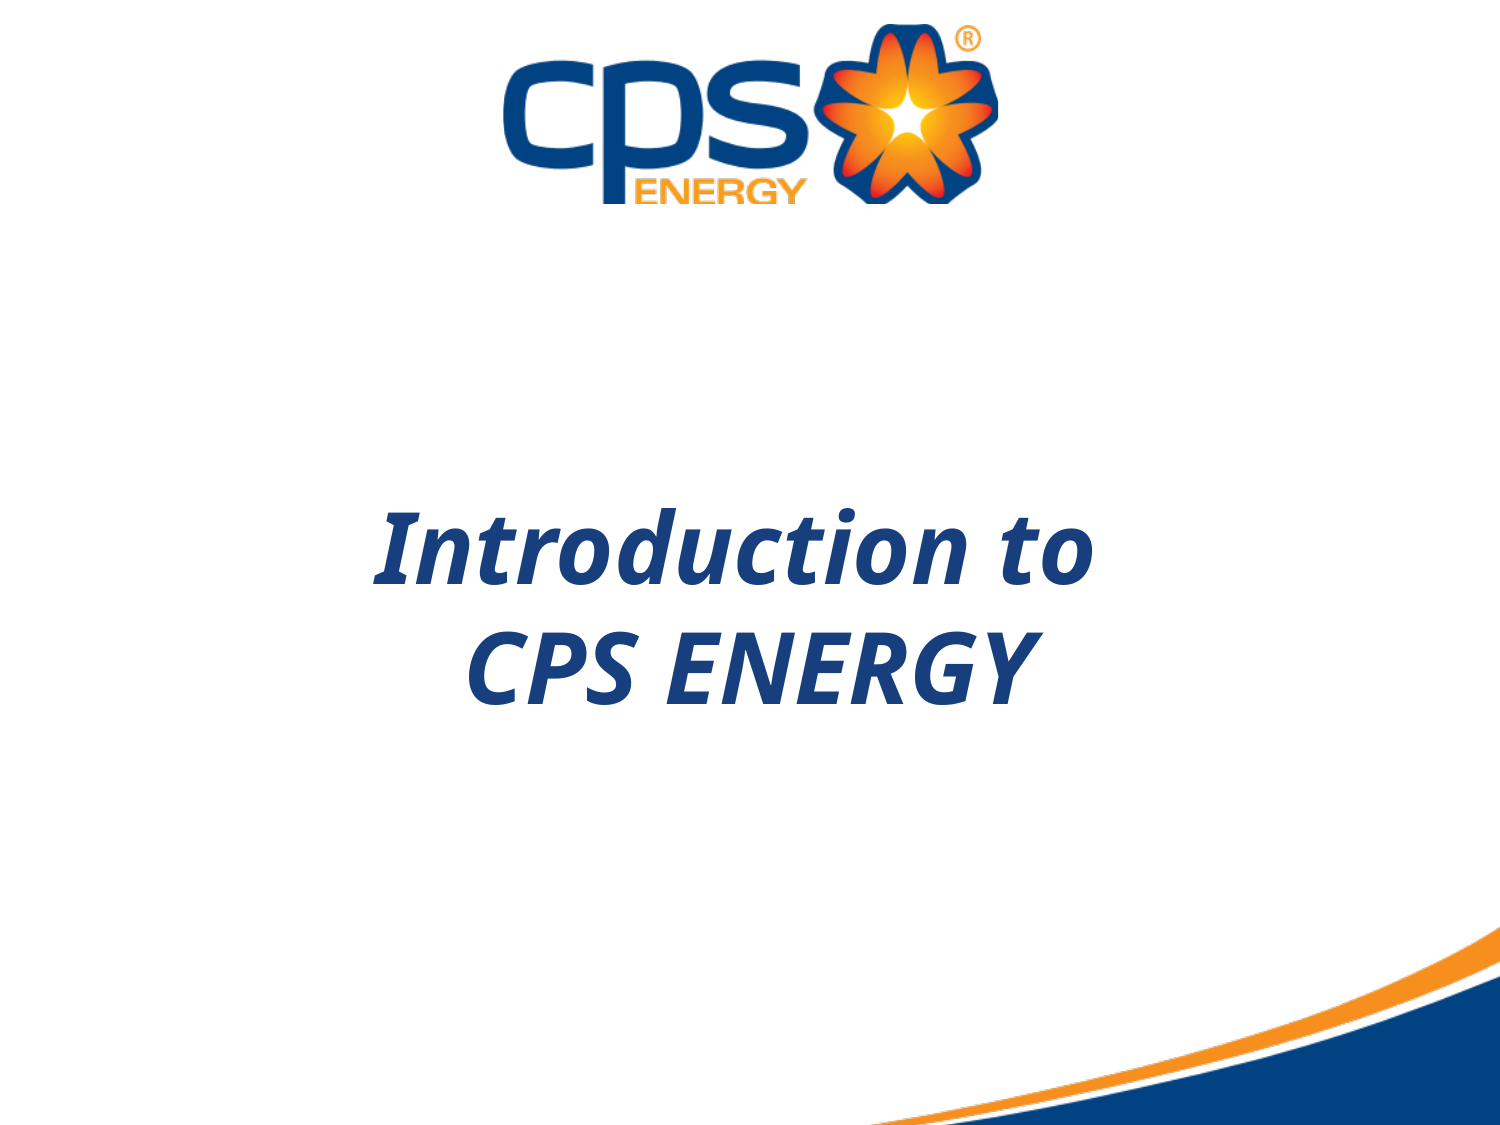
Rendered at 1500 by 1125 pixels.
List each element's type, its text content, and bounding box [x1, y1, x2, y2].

text_box Introduction to CPS ENERGY [0, 477, 1500, 732]
